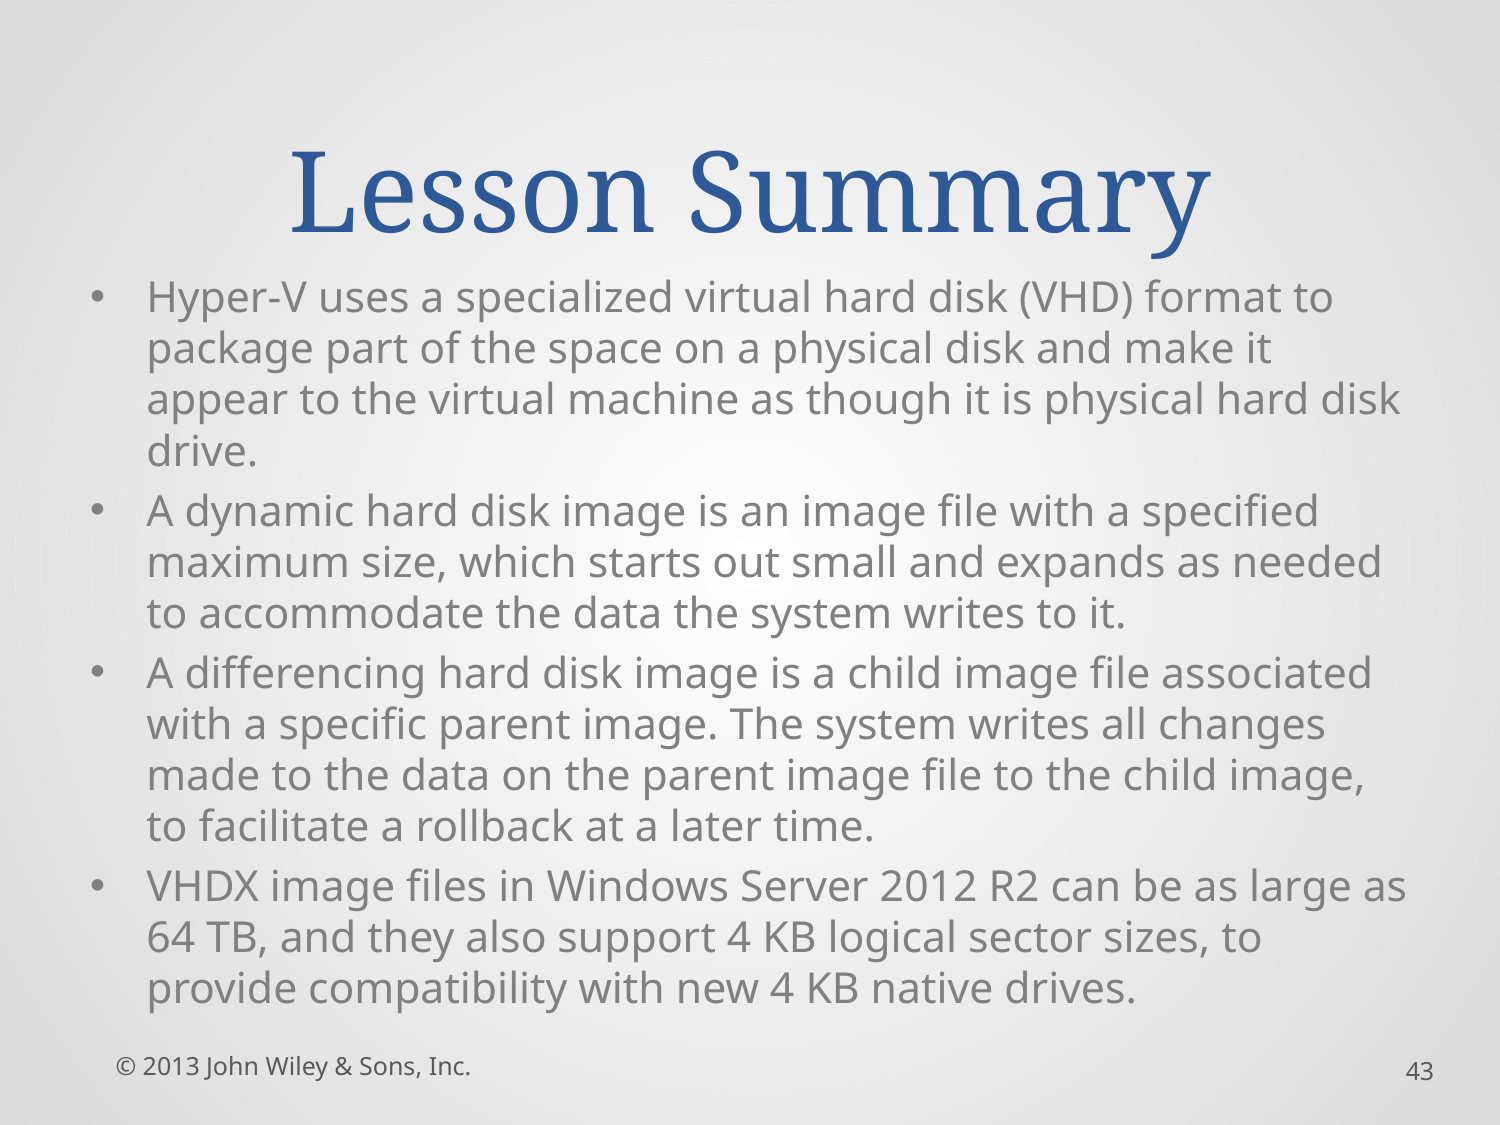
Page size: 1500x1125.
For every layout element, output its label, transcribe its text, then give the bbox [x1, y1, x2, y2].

list Hyper-V uses a specialized virtual hard disk (VHD) format to package part of the space on a physical disk and make it appear to the virtual machine as though it is physical hard disk drive. A dynamic hard disk image is an image file with a specified maximum size, which starts out small and expands as needed to accommodate the data the system writes to it. A differencing hard disk image is a child image file associated with a specific parent image. The system writes all changes made to the data on the parent image file to the child image, to facilitate a rollback at a later time. VHDX image files in Windows Server 2012 R2 can be as large as 64 TB, and they also support 4 KB logical sector sizes, to provide compatibility with new 4 KB native drives. [75, 262, 1425, 1005]
slide_number 43 [1401, 1042, 1494, 1103]
title Lesson Summary [75, 0, 1425, 262]
footer © 2013 John Wiley & Sons, Inc. [108, 1037, 576, 1098]
